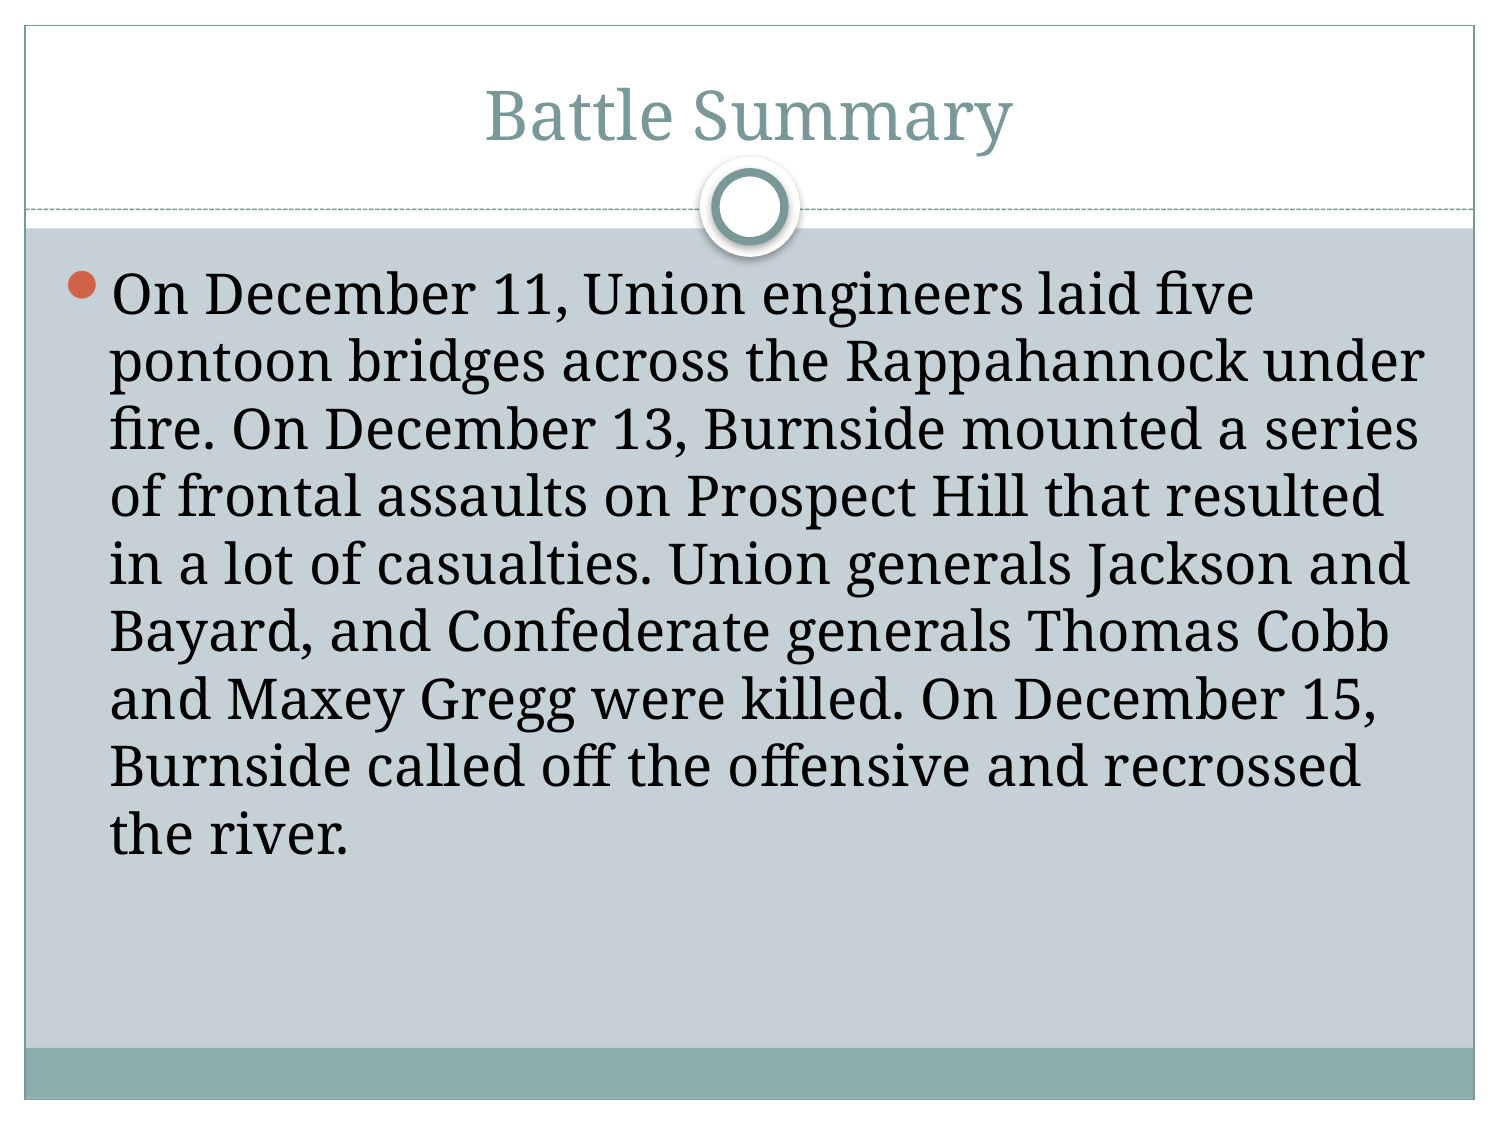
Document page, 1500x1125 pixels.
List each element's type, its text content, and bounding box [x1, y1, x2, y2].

title Battle Summary [49, 37, 1450, 162]
list On December 11, Union engineers laid five pontoon bridges across the Rappahannock under fire. On December 13, Burnside mounted a series of frontal assaults on Prospect Hill that resulted in a lot of casualties. Union generals Jackson and Bayard, and Confederate generals Thomas Cobb and Maxey Gregg were killed. On December 15, Burnside called off the offensive and recrossed the river. [49, 250, 1445, 1001]
